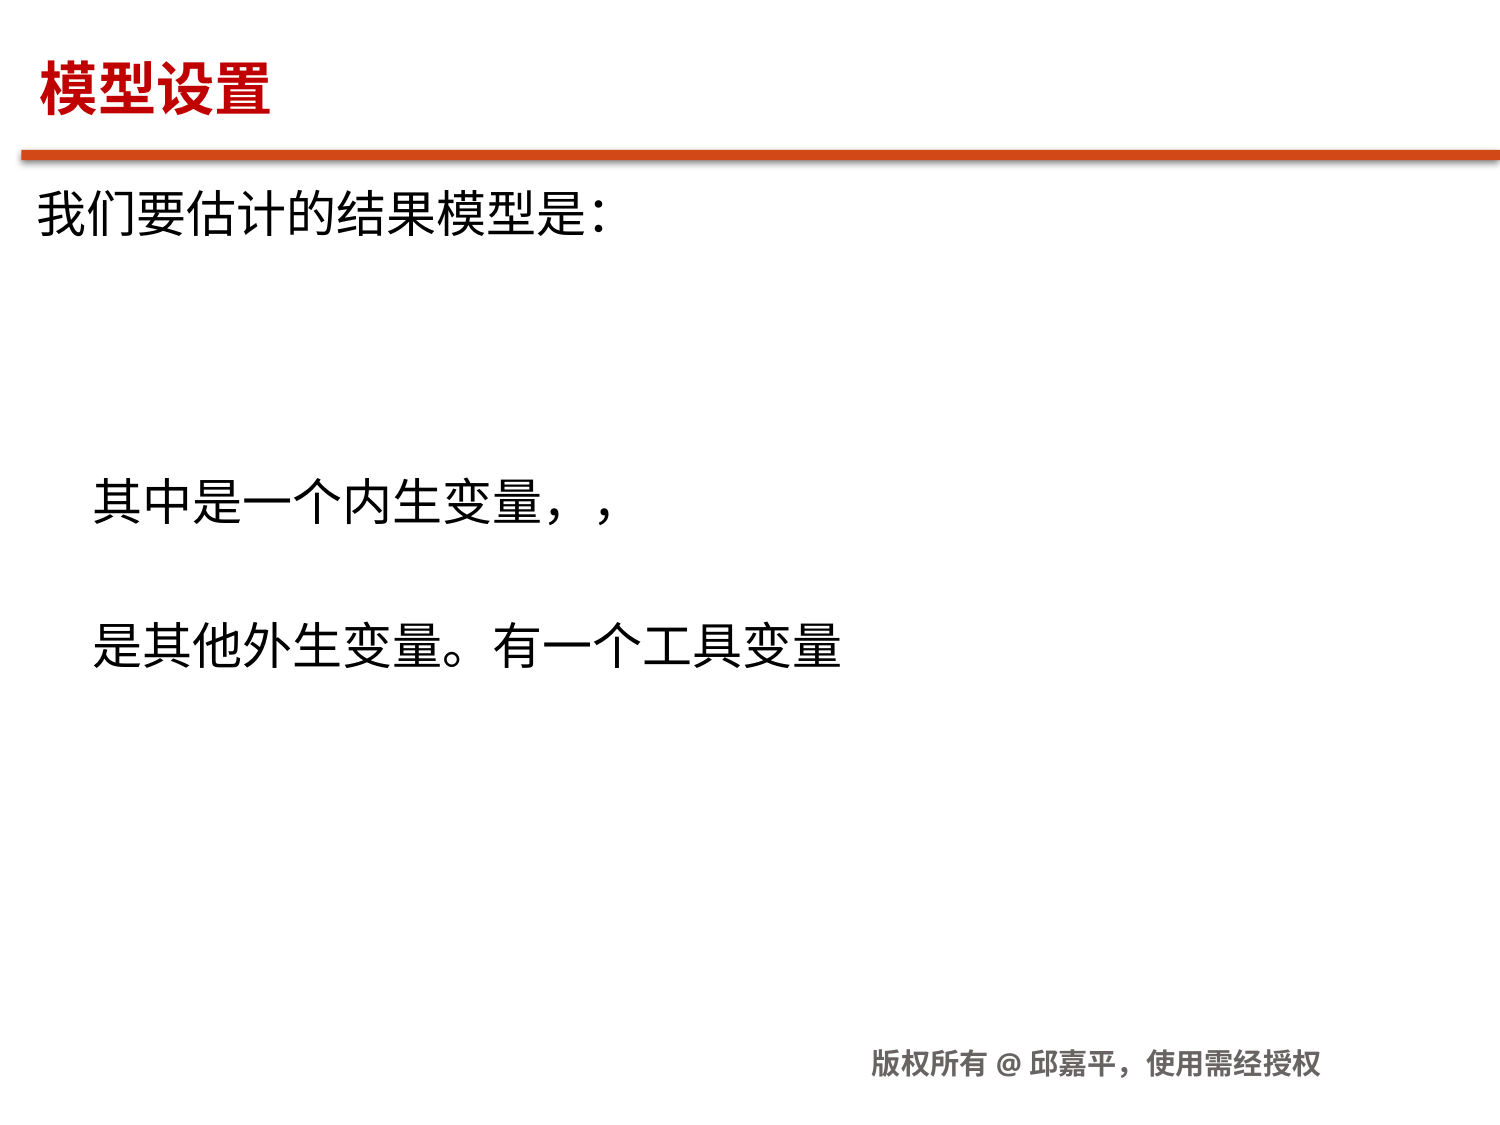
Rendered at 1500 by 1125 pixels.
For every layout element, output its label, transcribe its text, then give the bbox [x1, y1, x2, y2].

title 模型设置 [24, 50, 1450, 138]
footer 版权所有@邱嘉平，使用需经授权 [690, 1025, 1500, 1100]
